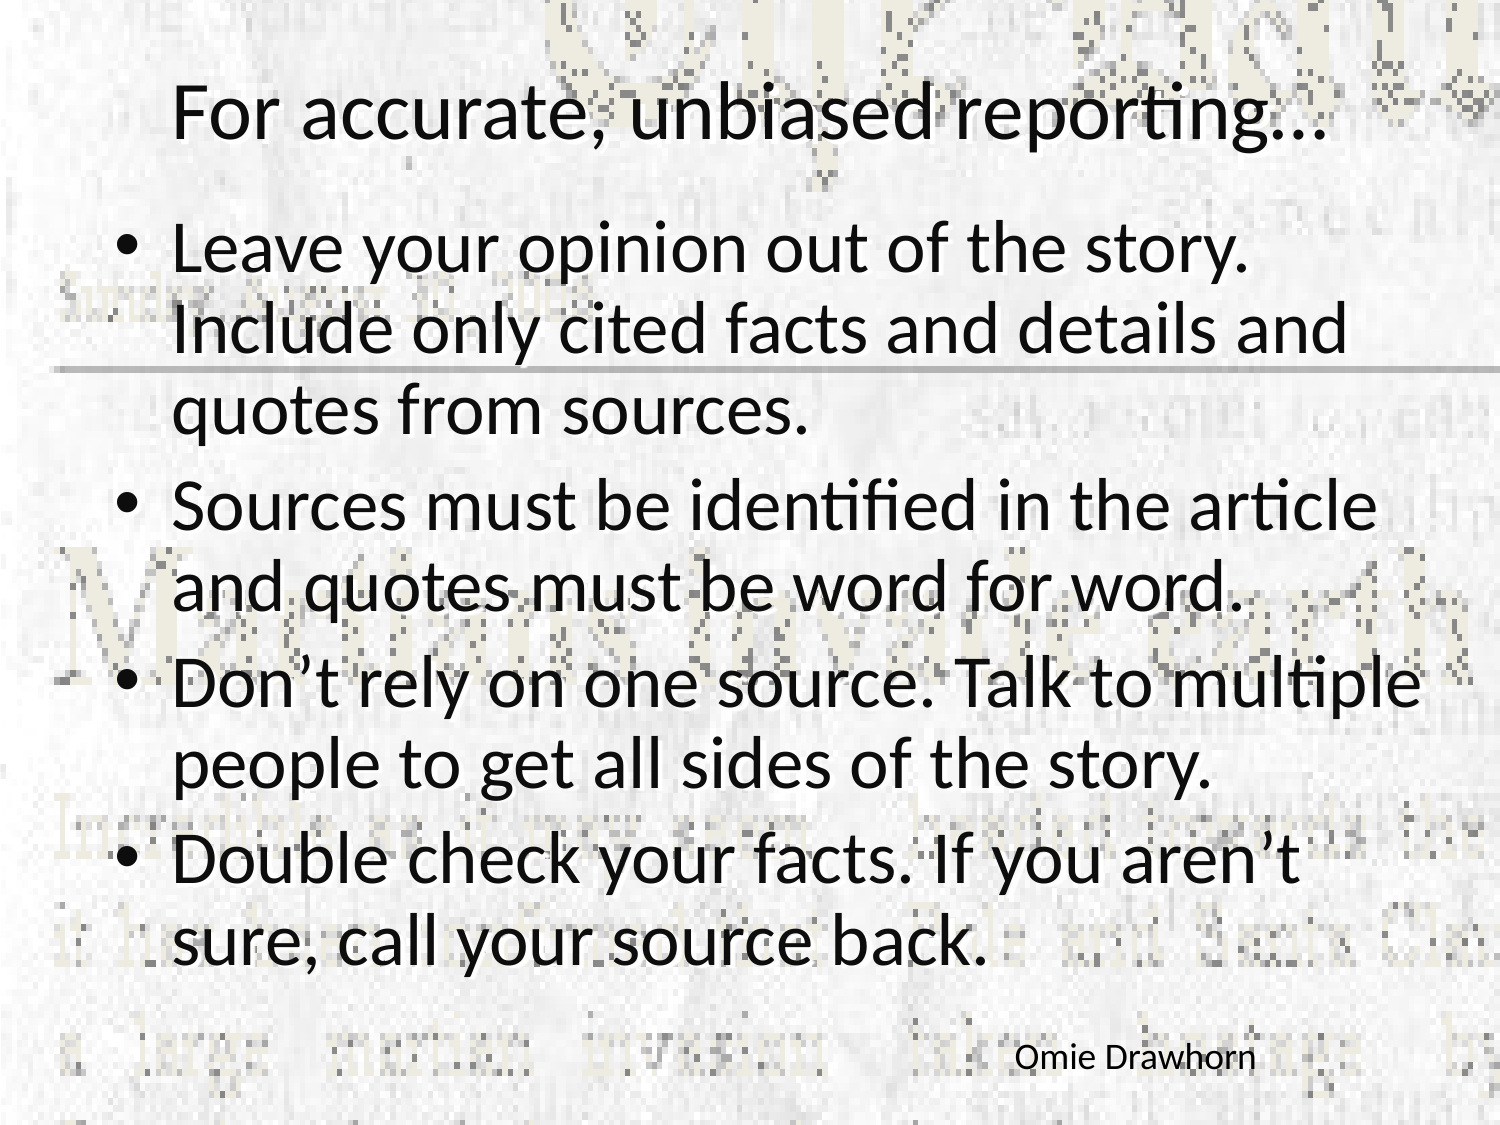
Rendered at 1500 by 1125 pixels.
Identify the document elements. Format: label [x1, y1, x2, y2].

list [0, 0, 1500, 1125]
